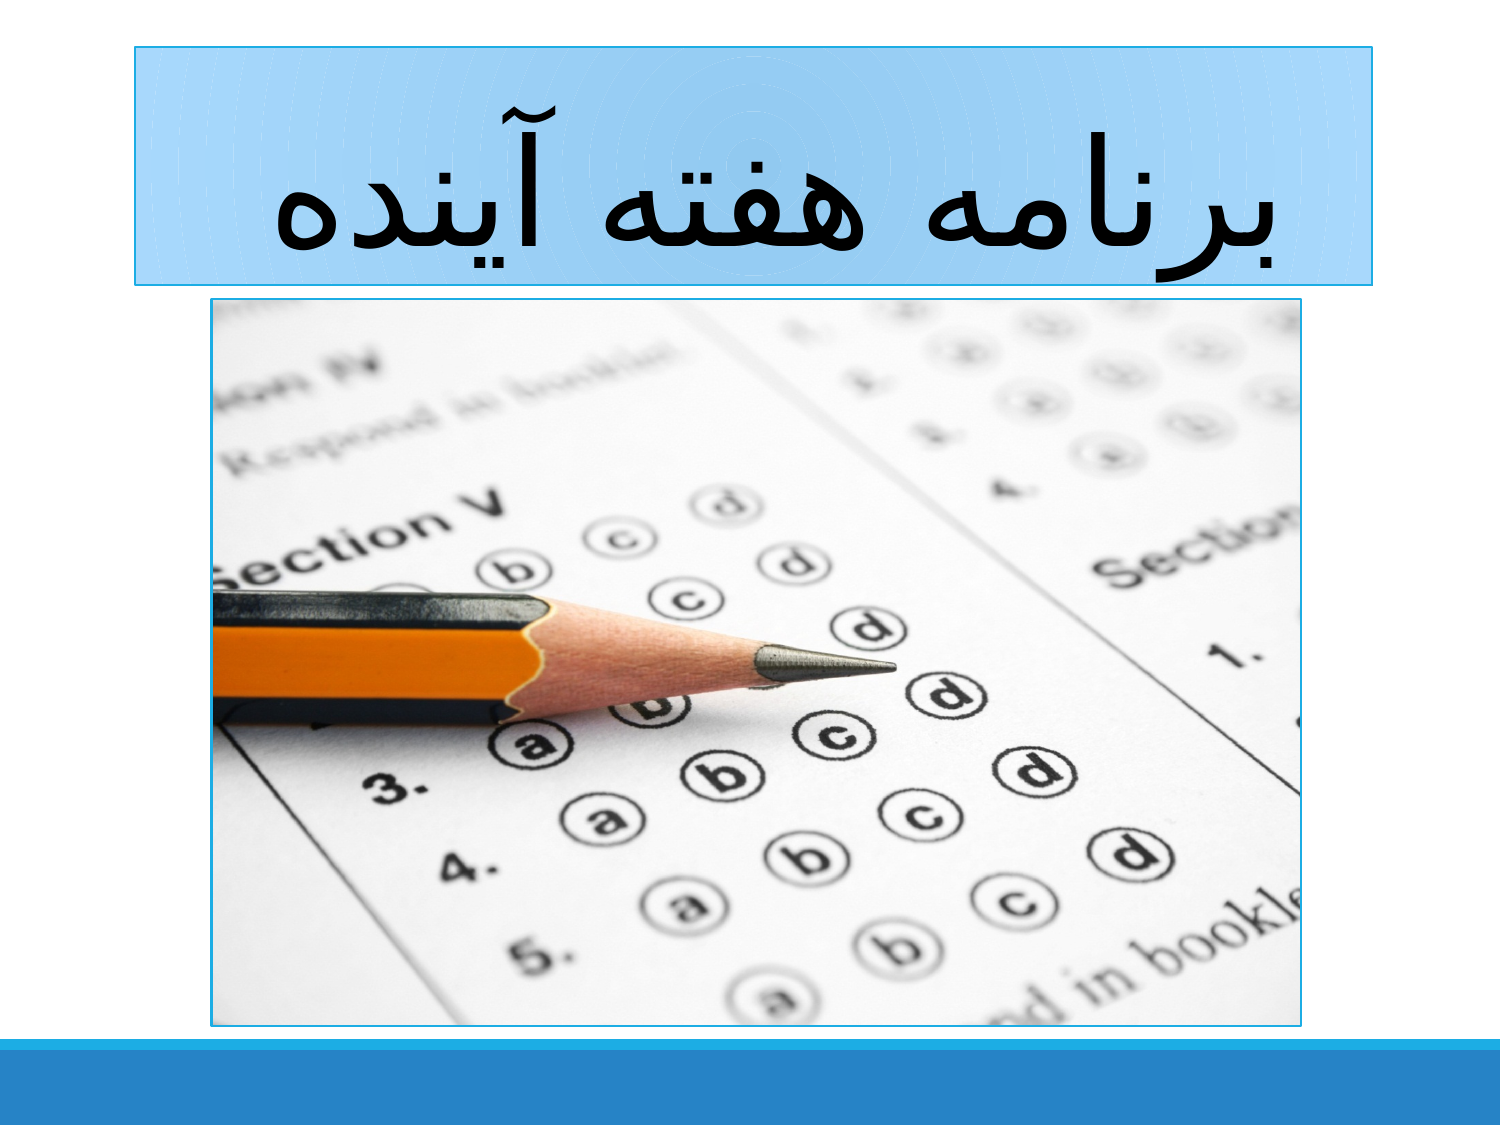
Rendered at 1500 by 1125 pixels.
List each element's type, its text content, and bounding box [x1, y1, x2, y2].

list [211, 299, 1301, 1026]
title برنامه هفته آینده [134, 46, 1373, 286]
